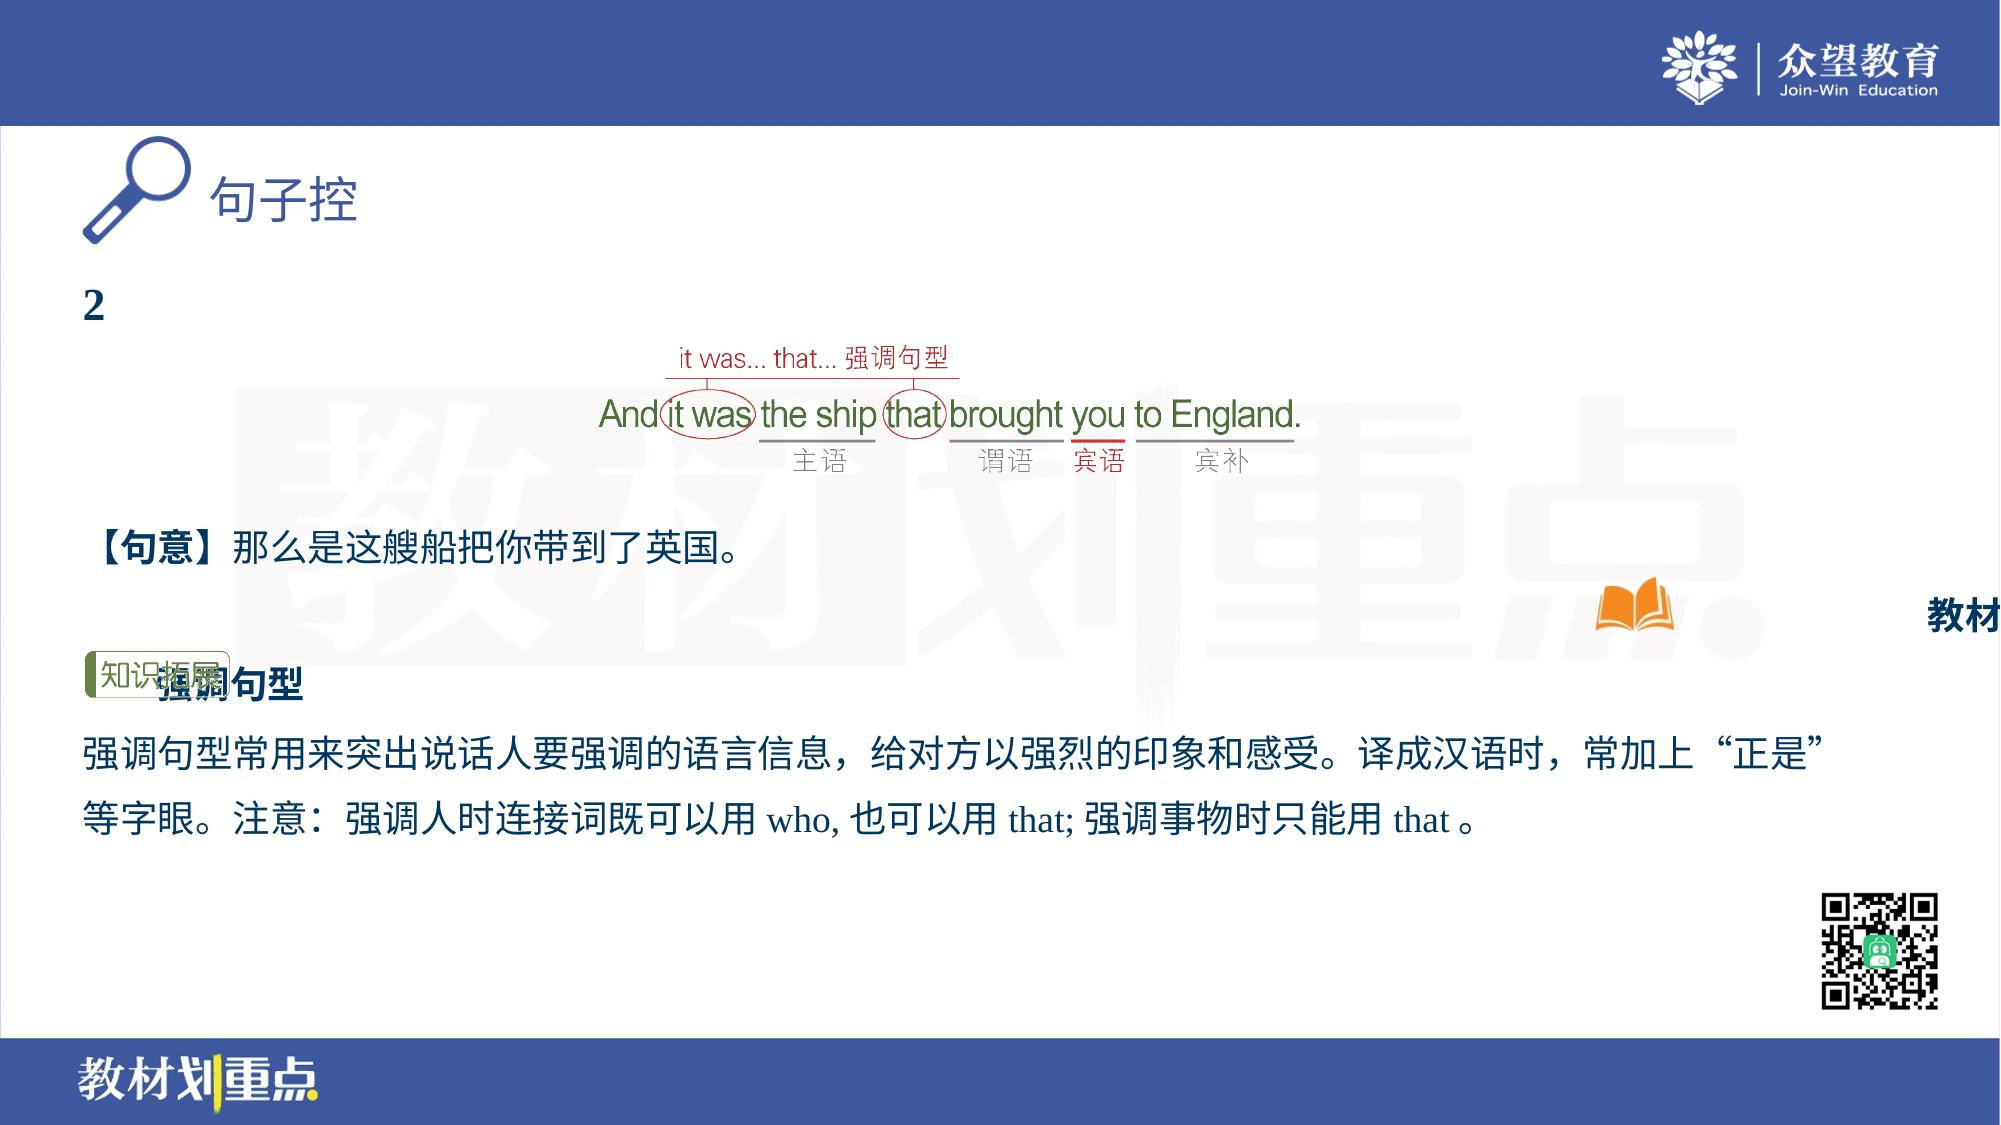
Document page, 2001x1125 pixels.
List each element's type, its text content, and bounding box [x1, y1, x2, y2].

text_box 2 [82, 247, 1817, 387]
text_box 【句意】那么是这艘船把你带到了英国。 教材P52 强调句型 强调句型常用来突出说话人要强调的语言信息，给对方以强烈的印象和感受。译成汉语时，常加上“正是” 等字眼。注意：强调人时连接词既可以用who,也可以用that;强调事物时只能用that。 [82, 499, 1817, 833]
picture [0, 0, 2000, 1125]
